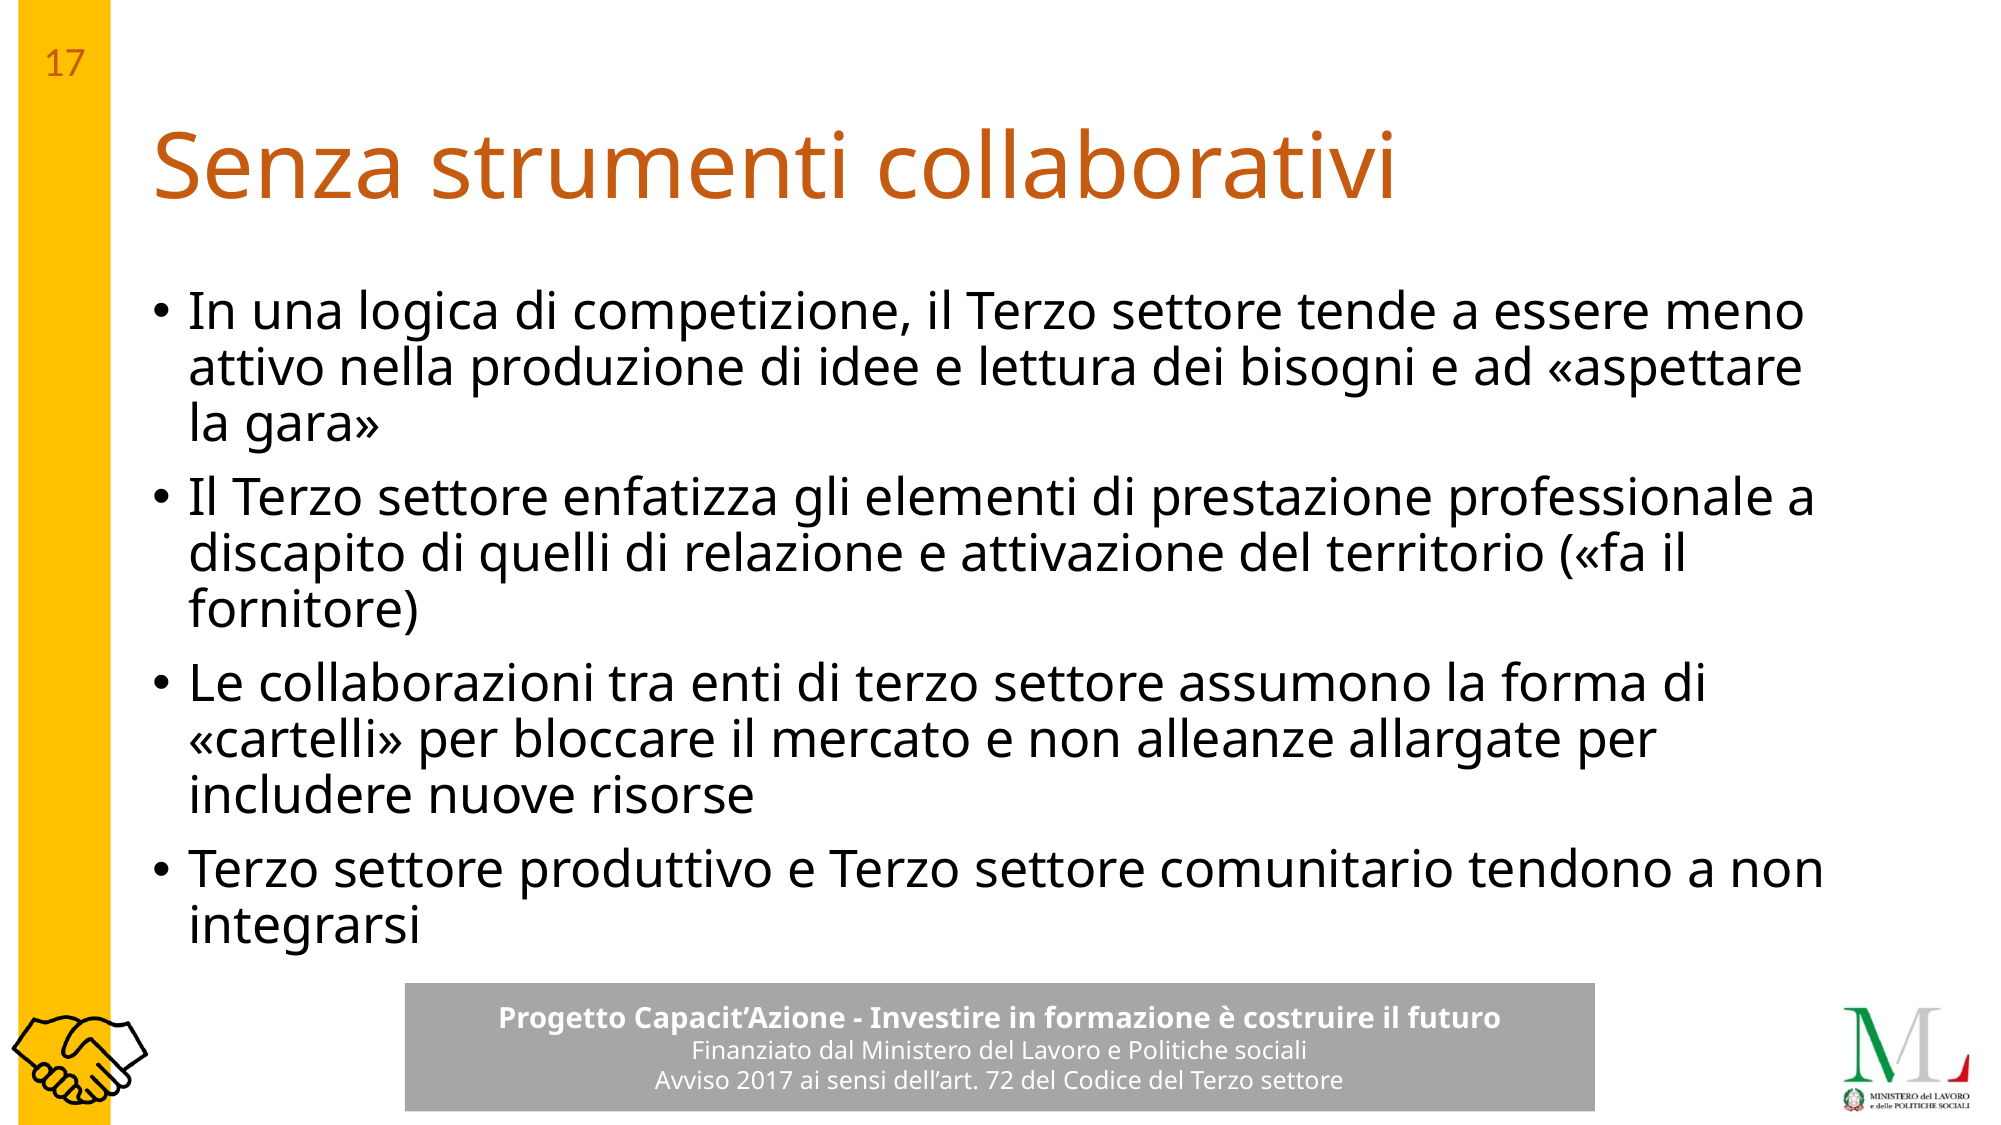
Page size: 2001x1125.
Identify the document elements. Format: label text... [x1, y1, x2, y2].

title Senza strumenti collaborativi [137, 59, 1863, 277]
picture [10, 1009, 149, 1109]
picture [1826, 1006, 1987, 1112]
list In una logica di competizione, il Terzo settore tende a essere meno attivo nella produzione di idee e lettura dei bisogni e ad «aspettare la gara» Il Terzo settore enfatizza gli elementi di prestazione professionale a discapito di quelli di relazione e attivazione del territorio («fa il fornitore) Le collaborazioni tra enti di terzo settore assumono la forma di «cartelli» per bloccare il mercato e non alleanze allargate per includere nuove risorse Terzo settore produttivo e Terzo settore comunitario tendono a non integrarsi [137, 277, 1863, 965]
slide_number 17 [1911, 1057, 1995, 1118]
